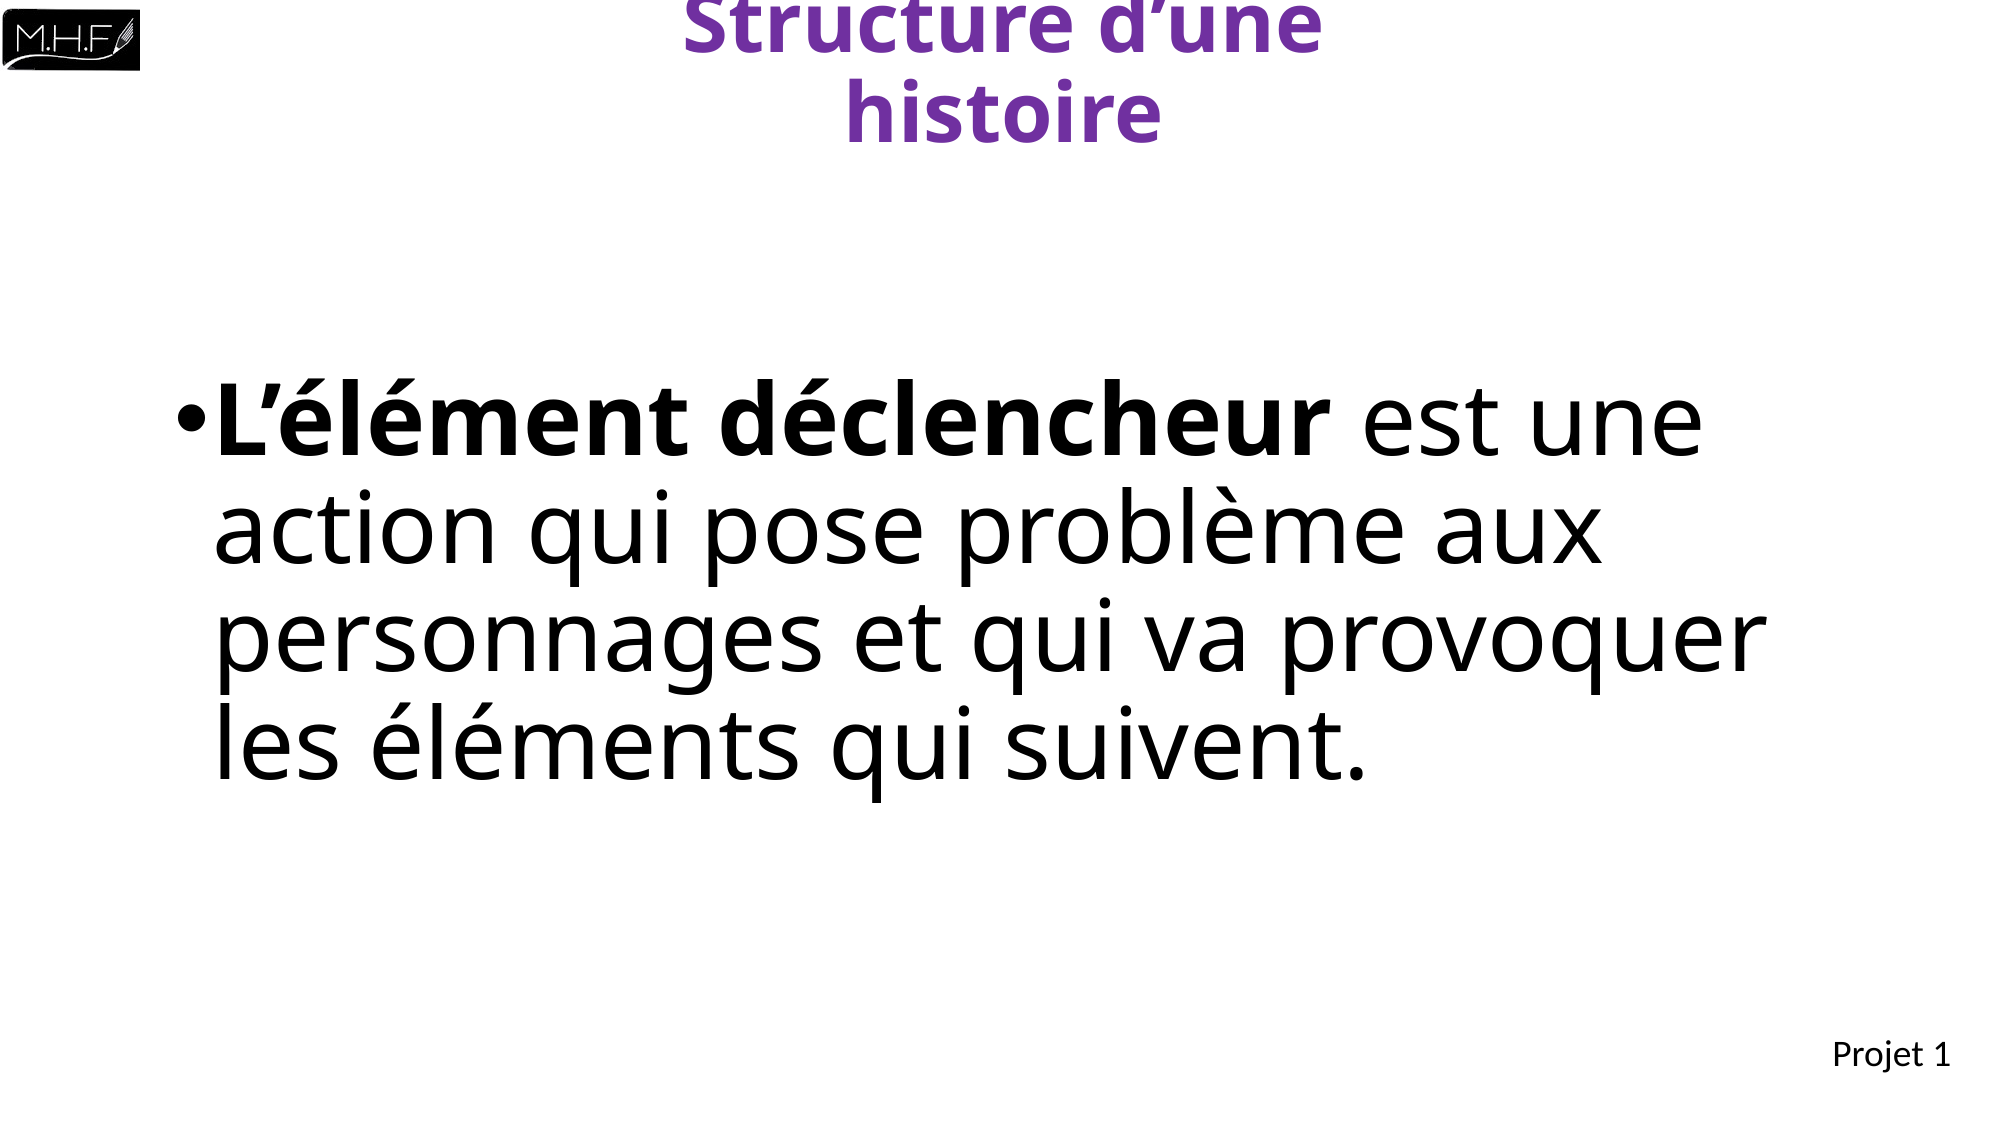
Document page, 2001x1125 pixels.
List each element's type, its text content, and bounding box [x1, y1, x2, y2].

text_box Projet 1 [1362, 1021, 1967, 1082]
title Structure d’une histoire [596, 29, 1412, 112]
list L’élément déclencheur est une action qui pose problème aux personnages et qui va provoquer les éléments qui suivent. [159, 361, 1885, 882]
picture [0, 7, 140, 74]
